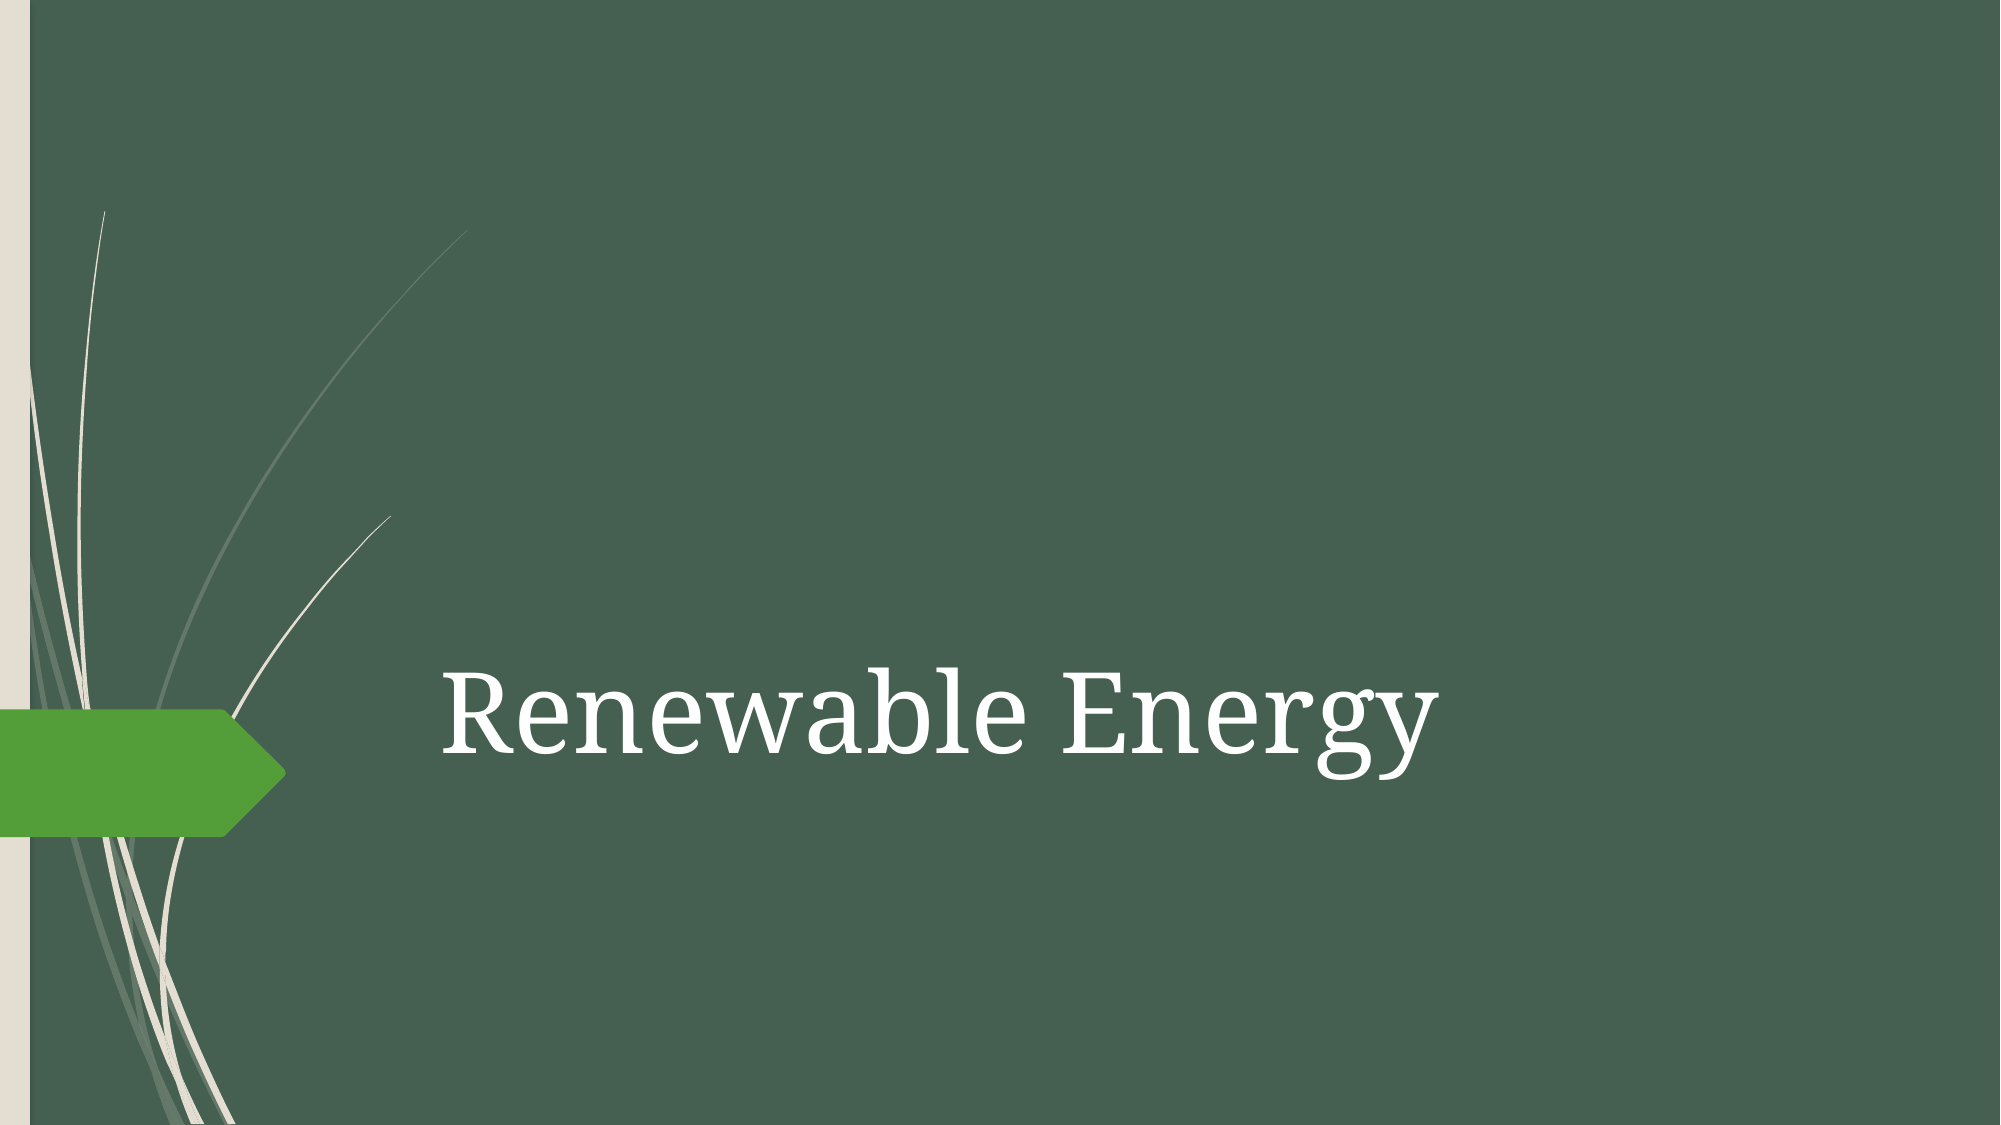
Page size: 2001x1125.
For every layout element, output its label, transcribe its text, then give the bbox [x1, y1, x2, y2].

title Renewable Energy [424, 412, 1888, 784]
